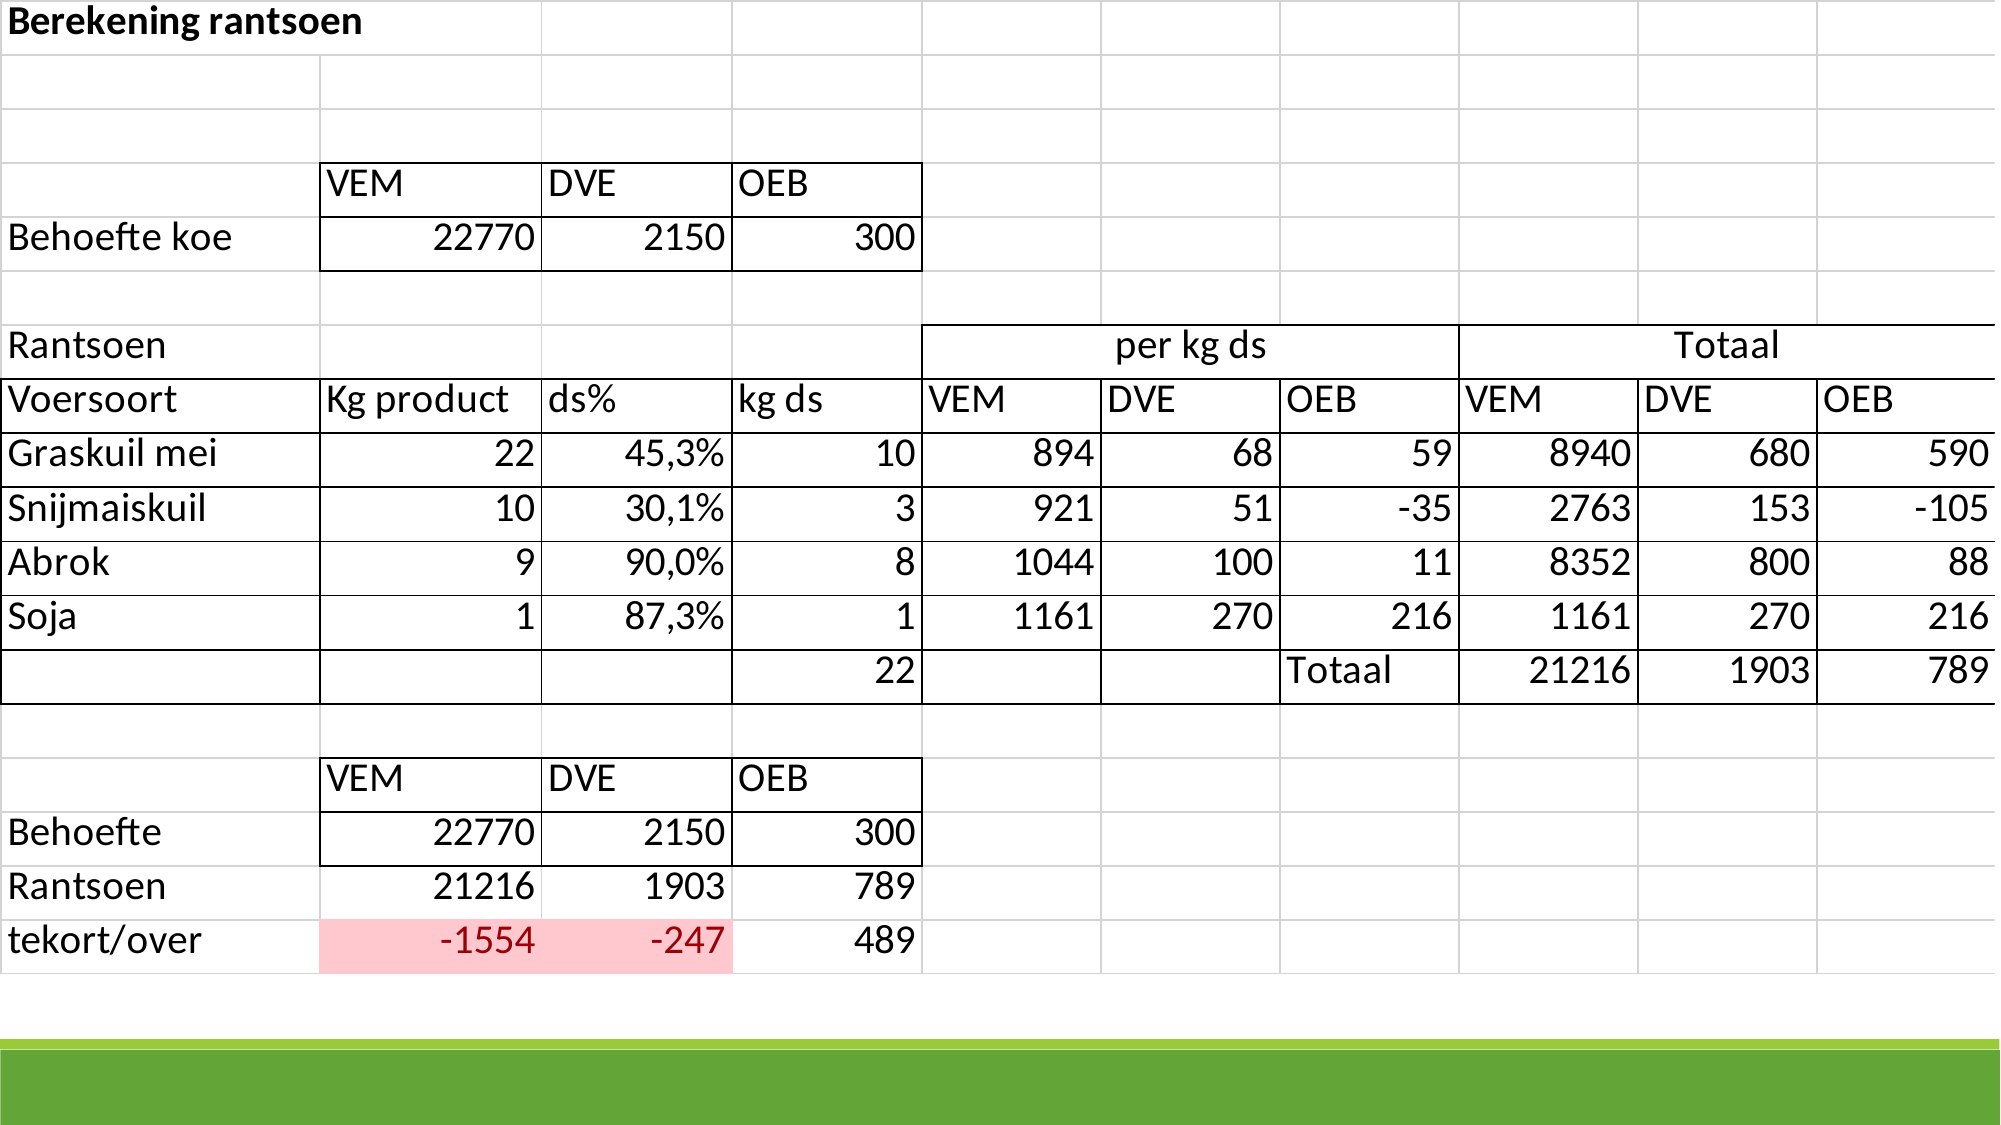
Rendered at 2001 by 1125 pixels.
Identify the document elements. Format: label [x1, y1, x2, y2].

text_box [0, 0, 1998, 976]
